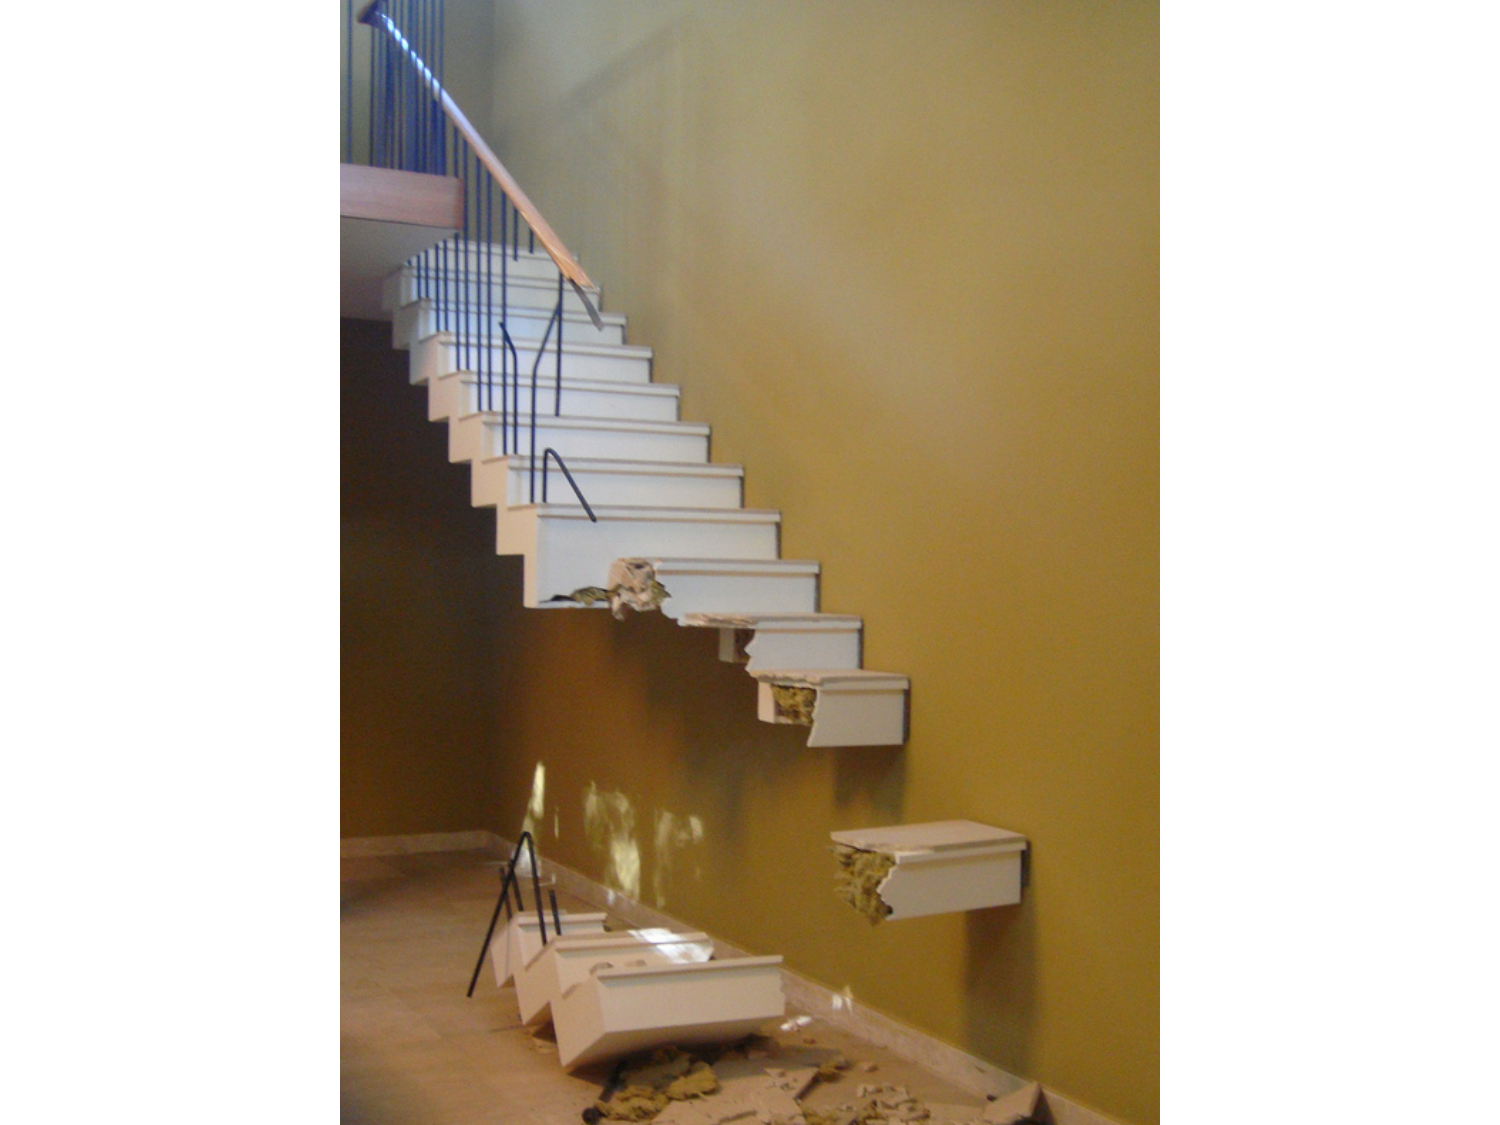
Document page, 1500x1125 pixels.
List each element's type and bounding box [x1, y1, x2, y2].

picture [340, 0, 1160, 1125]
